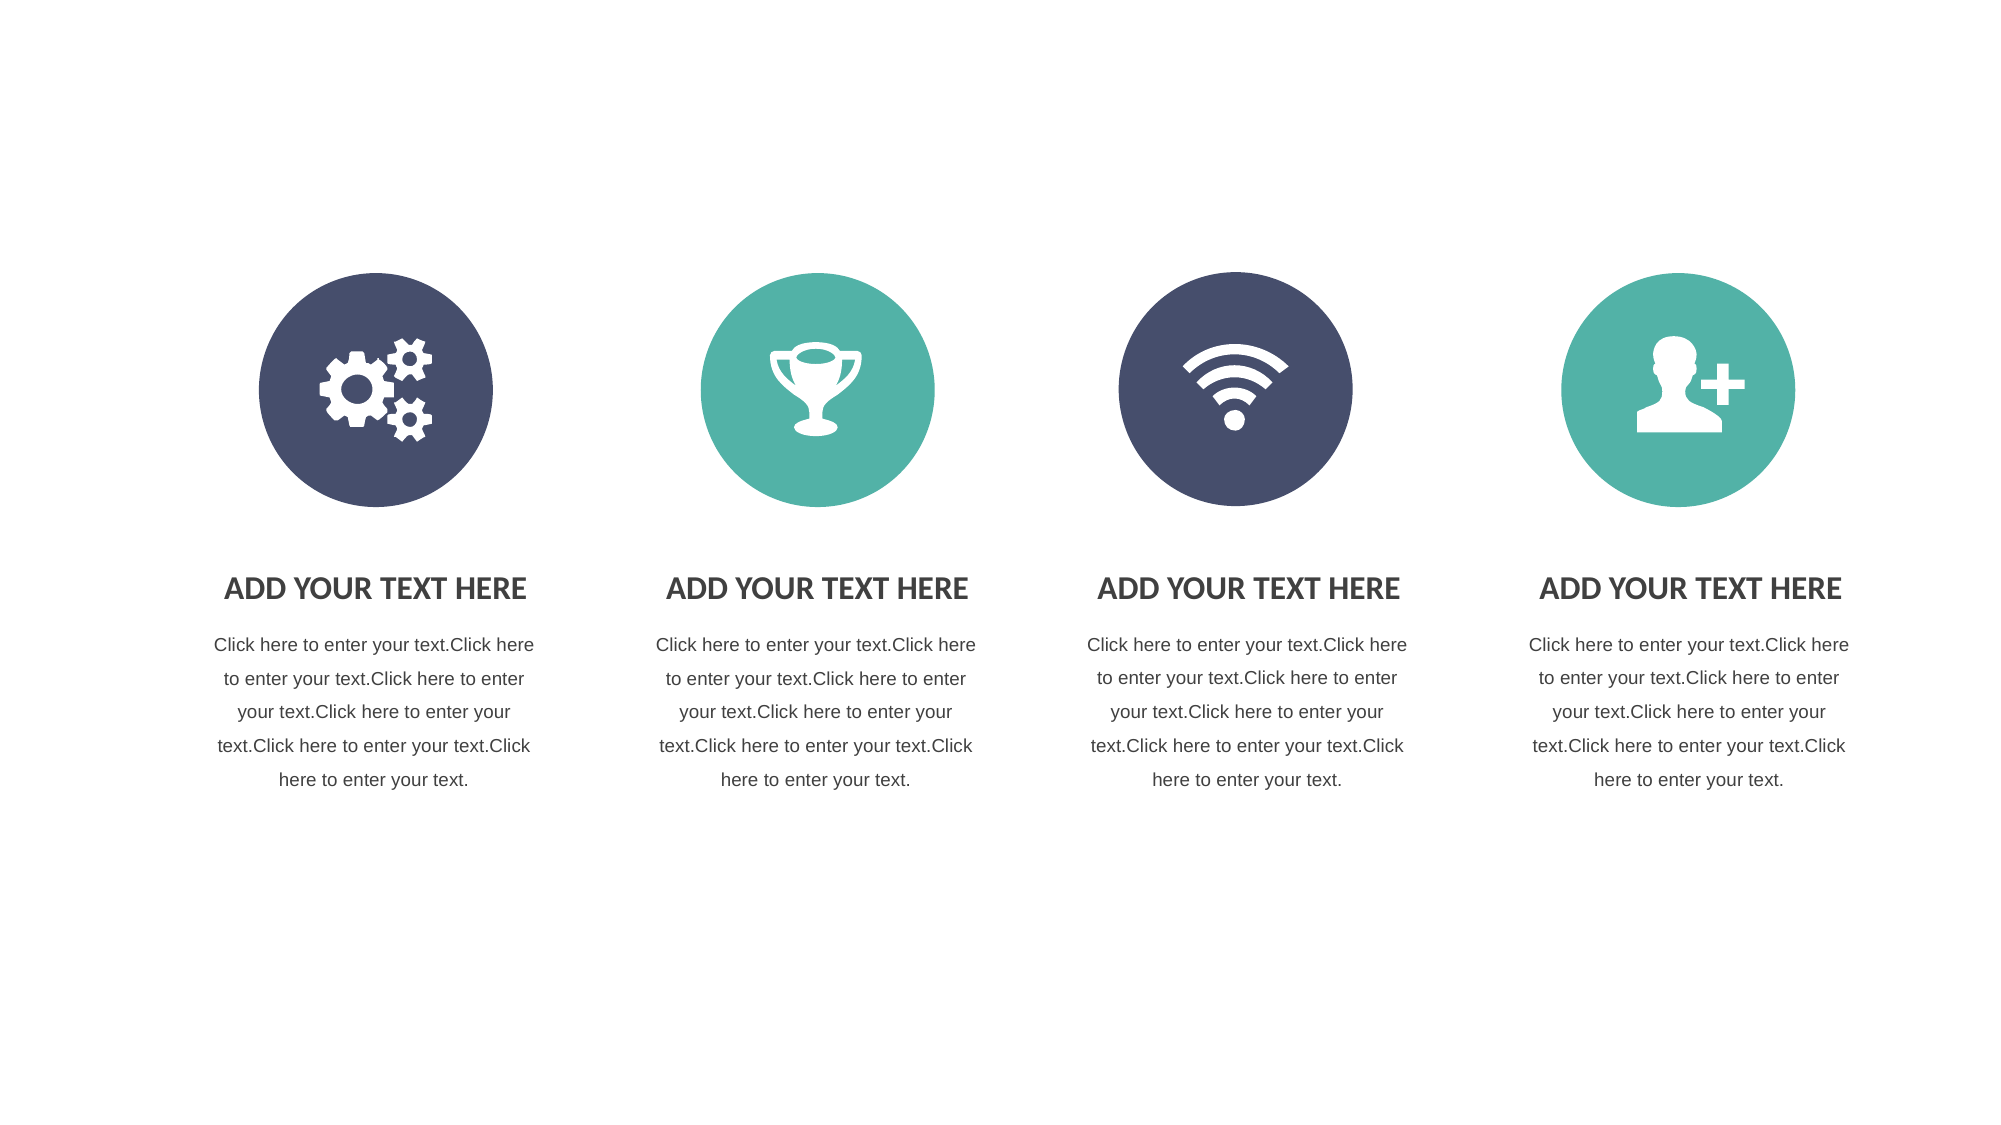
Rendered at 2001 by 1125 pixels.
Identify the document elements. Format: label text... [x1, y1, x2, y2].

text_box [1211, 386, 1258, 407]
text_box ADD YOUR TEXT HERE [1524, 558, 1858, 613]
text_box [1223, 408, 1246, 432]
text_box Click here to enter your text.Click here to enter your text.Click here to enter your text.Click here to enter your text.Click here to enter your text.Click here to enter your text. [1070, 613, 1424, 798]
text_box [257, 272, 494, 509]
text_box Click here to enter your text.Click here to enter your text.Click here to enter your text.Click here to enter your text.Click here to enter your text.Click here to enter your text. [639, 614, 993, 798]
text_box ADD YOUR TEXT HERE [651, 558, 985, 614]
text_box [387, 338, 432, 382]
text_box ADD YOUR TEXT HERE [209, 558, 543, 614]
text_box [1560, 272, 1797, 509]
text_box [1700, 363, 1746, 406]
text_box [699, 272, 936, 509]
text_box [319, 351, 432, 442]
text_box [1181, 342, 1291, 375]
text_box [1117, 271, 1354, 508]
text_box Click here to enter your text.Click here to enter your text.Click here to enter your text.Click here to enter your text.Click here to enter your text.Click here to enter your text. [1512, 613, 1866, 798]
text_box [768, 341, 863, 438]
text_box Click here to enter your text.Click here to enter your text.Click here to enter your text.Click here to enter your text.Click here to enter your text.Click here to enter your text. [197, 614, 551, 798]
text_box [1636, 335, 1723, 434]
text_box ADD YOUR TEXT HERE [1082, 558, 1416, 613]
text_box [1194, 364, 1274, 391]
